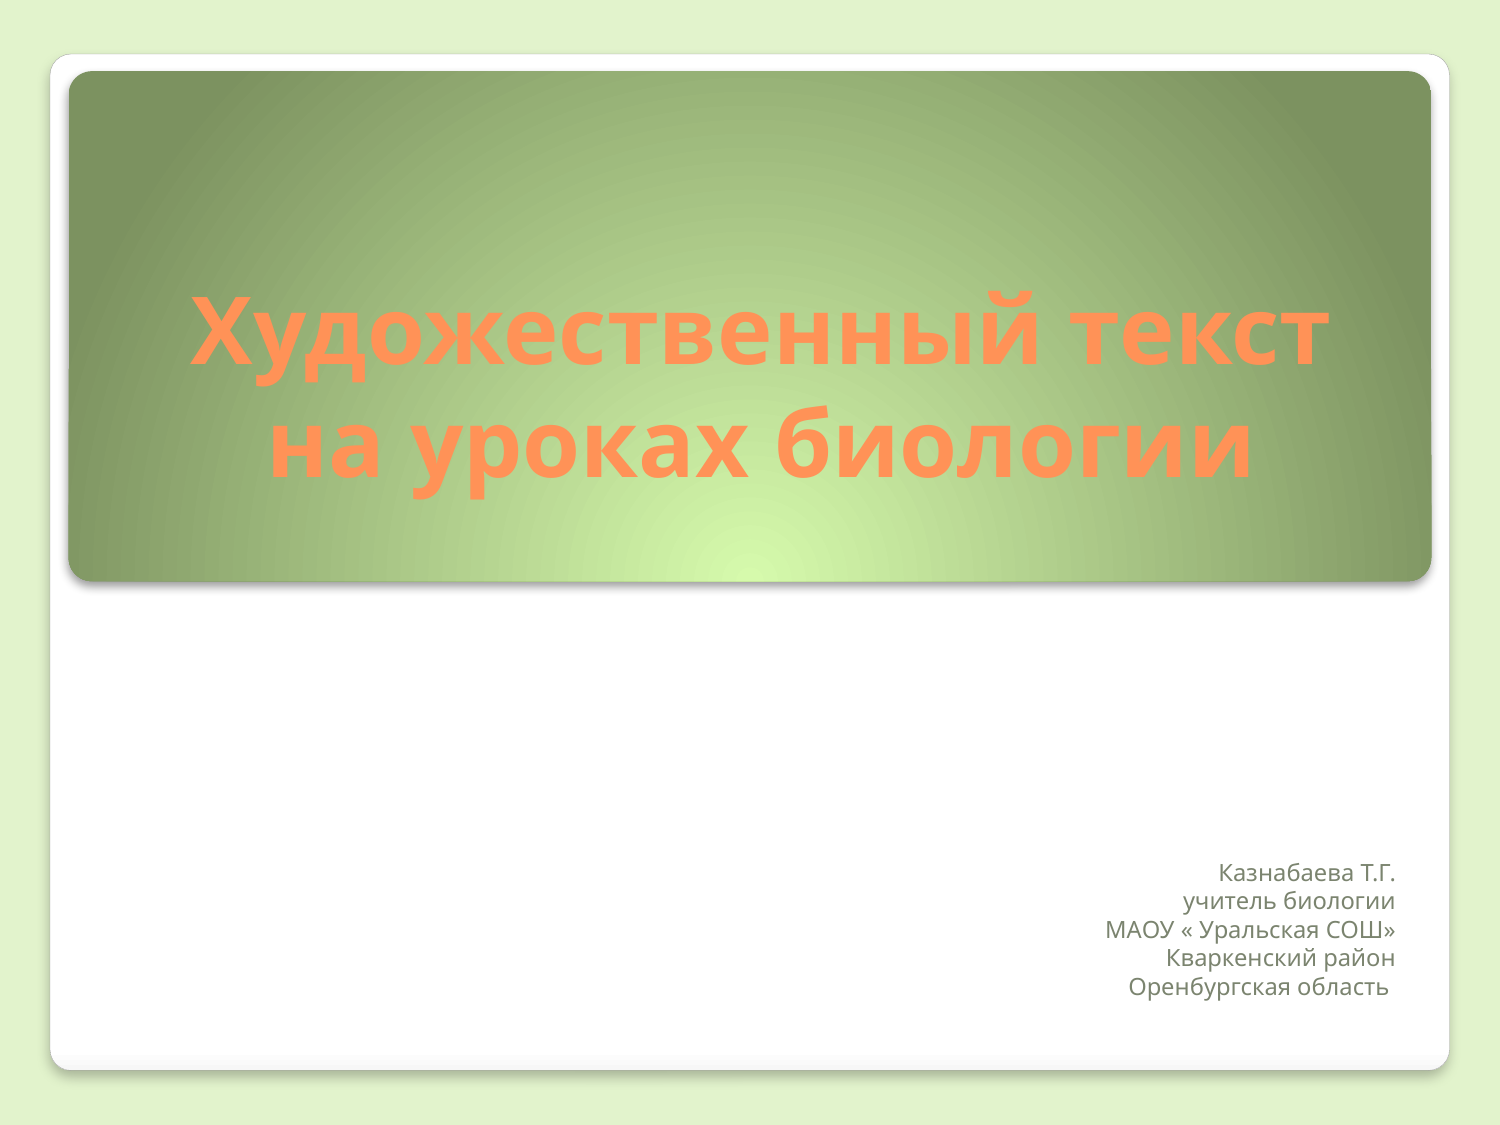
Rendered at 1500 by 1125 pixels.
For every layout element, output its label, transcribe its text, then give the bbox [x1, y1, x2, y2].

title Художественный текст на уроках биологии [123, 101, 1399, 504]
subtitle Казнабаева Т.Г. учитель биологии МАОУ « Уральская СОШ» Кваркенский район Оренбургская область [135, 857, 1411, 1008]
